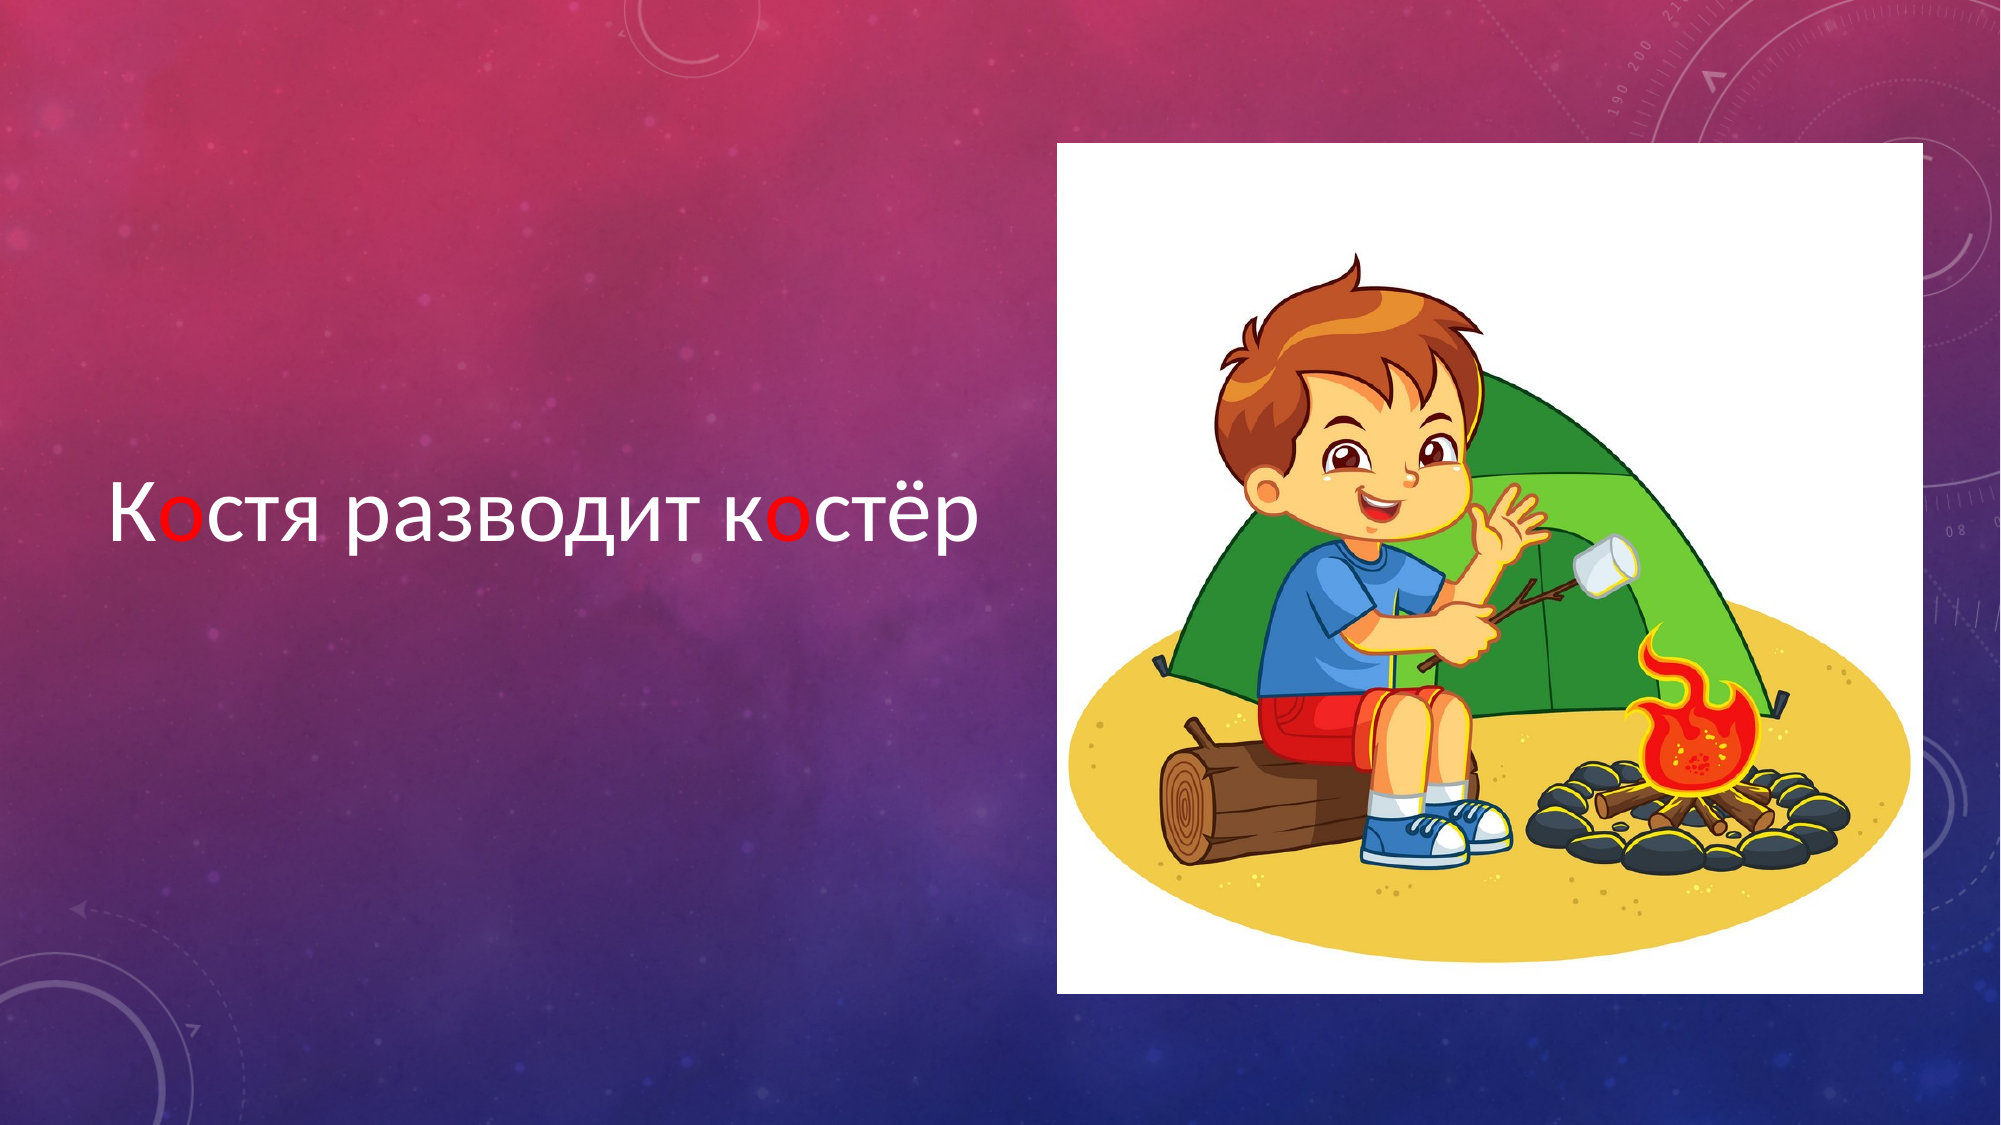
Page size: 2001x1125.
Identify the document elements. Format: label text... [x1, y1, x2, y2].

list Костя разводит костёр [92, 441, 1022, 742]
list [1056, 143, 1923, 994]
picture [0, 0, 2001, 1125]
